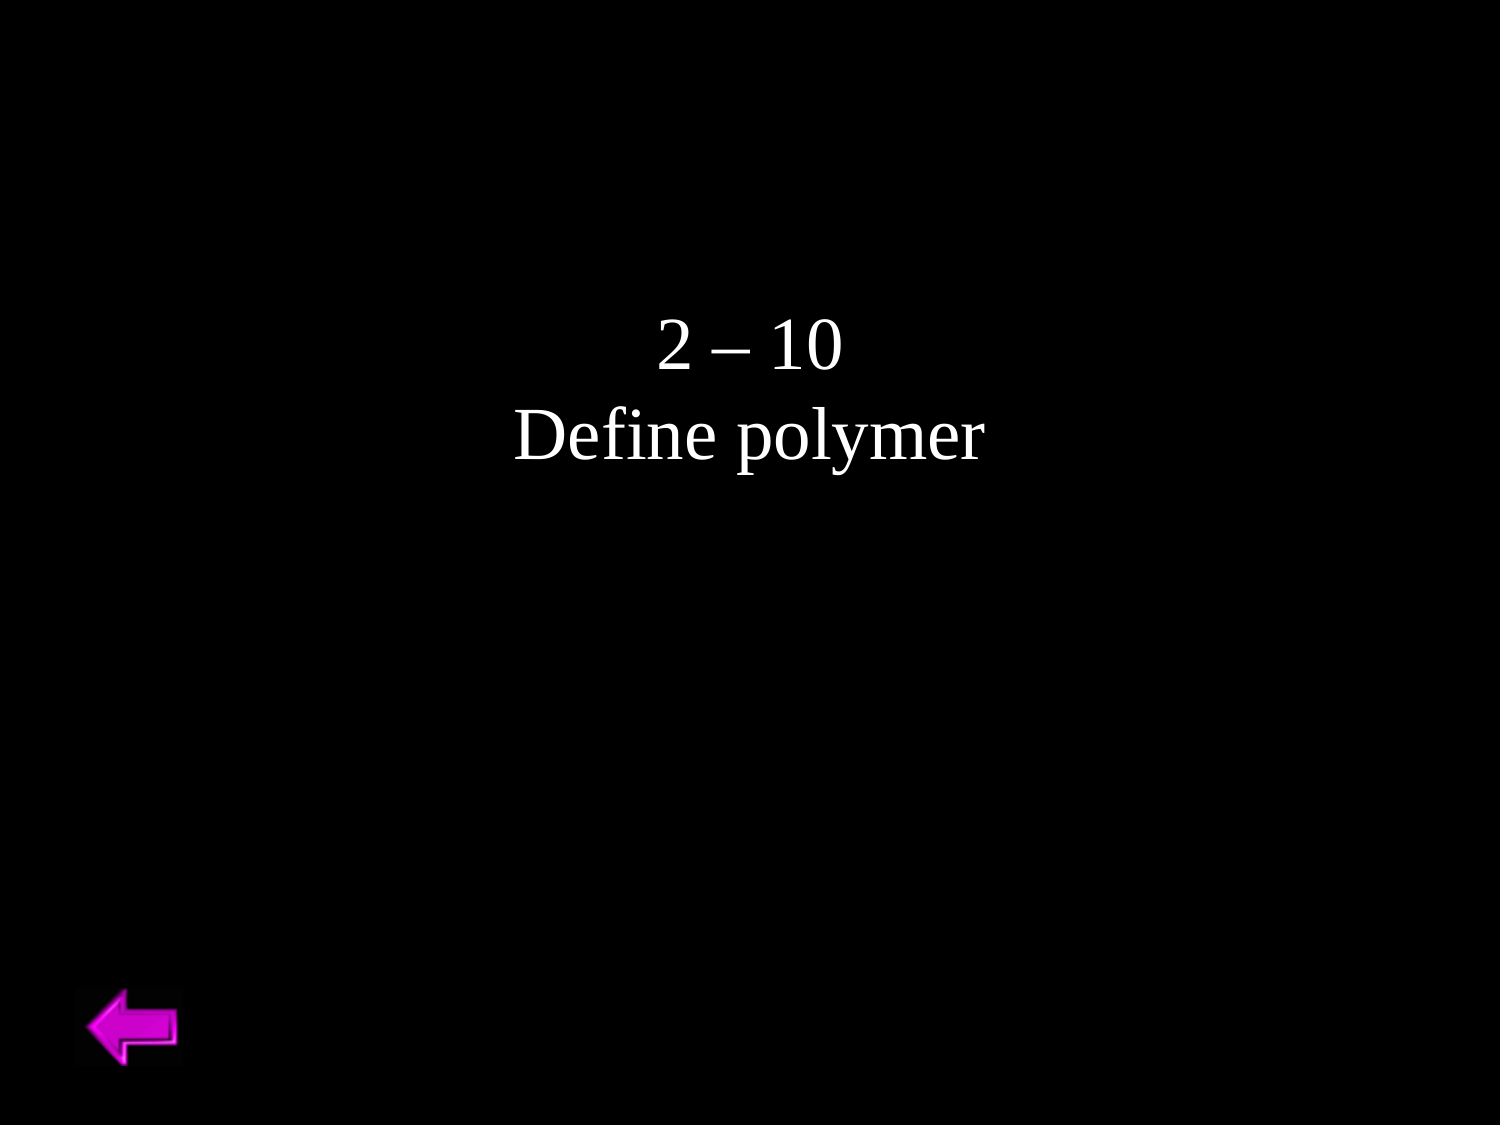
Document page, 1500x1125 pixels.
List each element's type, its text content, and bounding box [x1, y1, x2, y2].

picture [74, 987, 183, 1066]
text_box 2 – 10 Define polymer [0, 287, 1500, 483]
